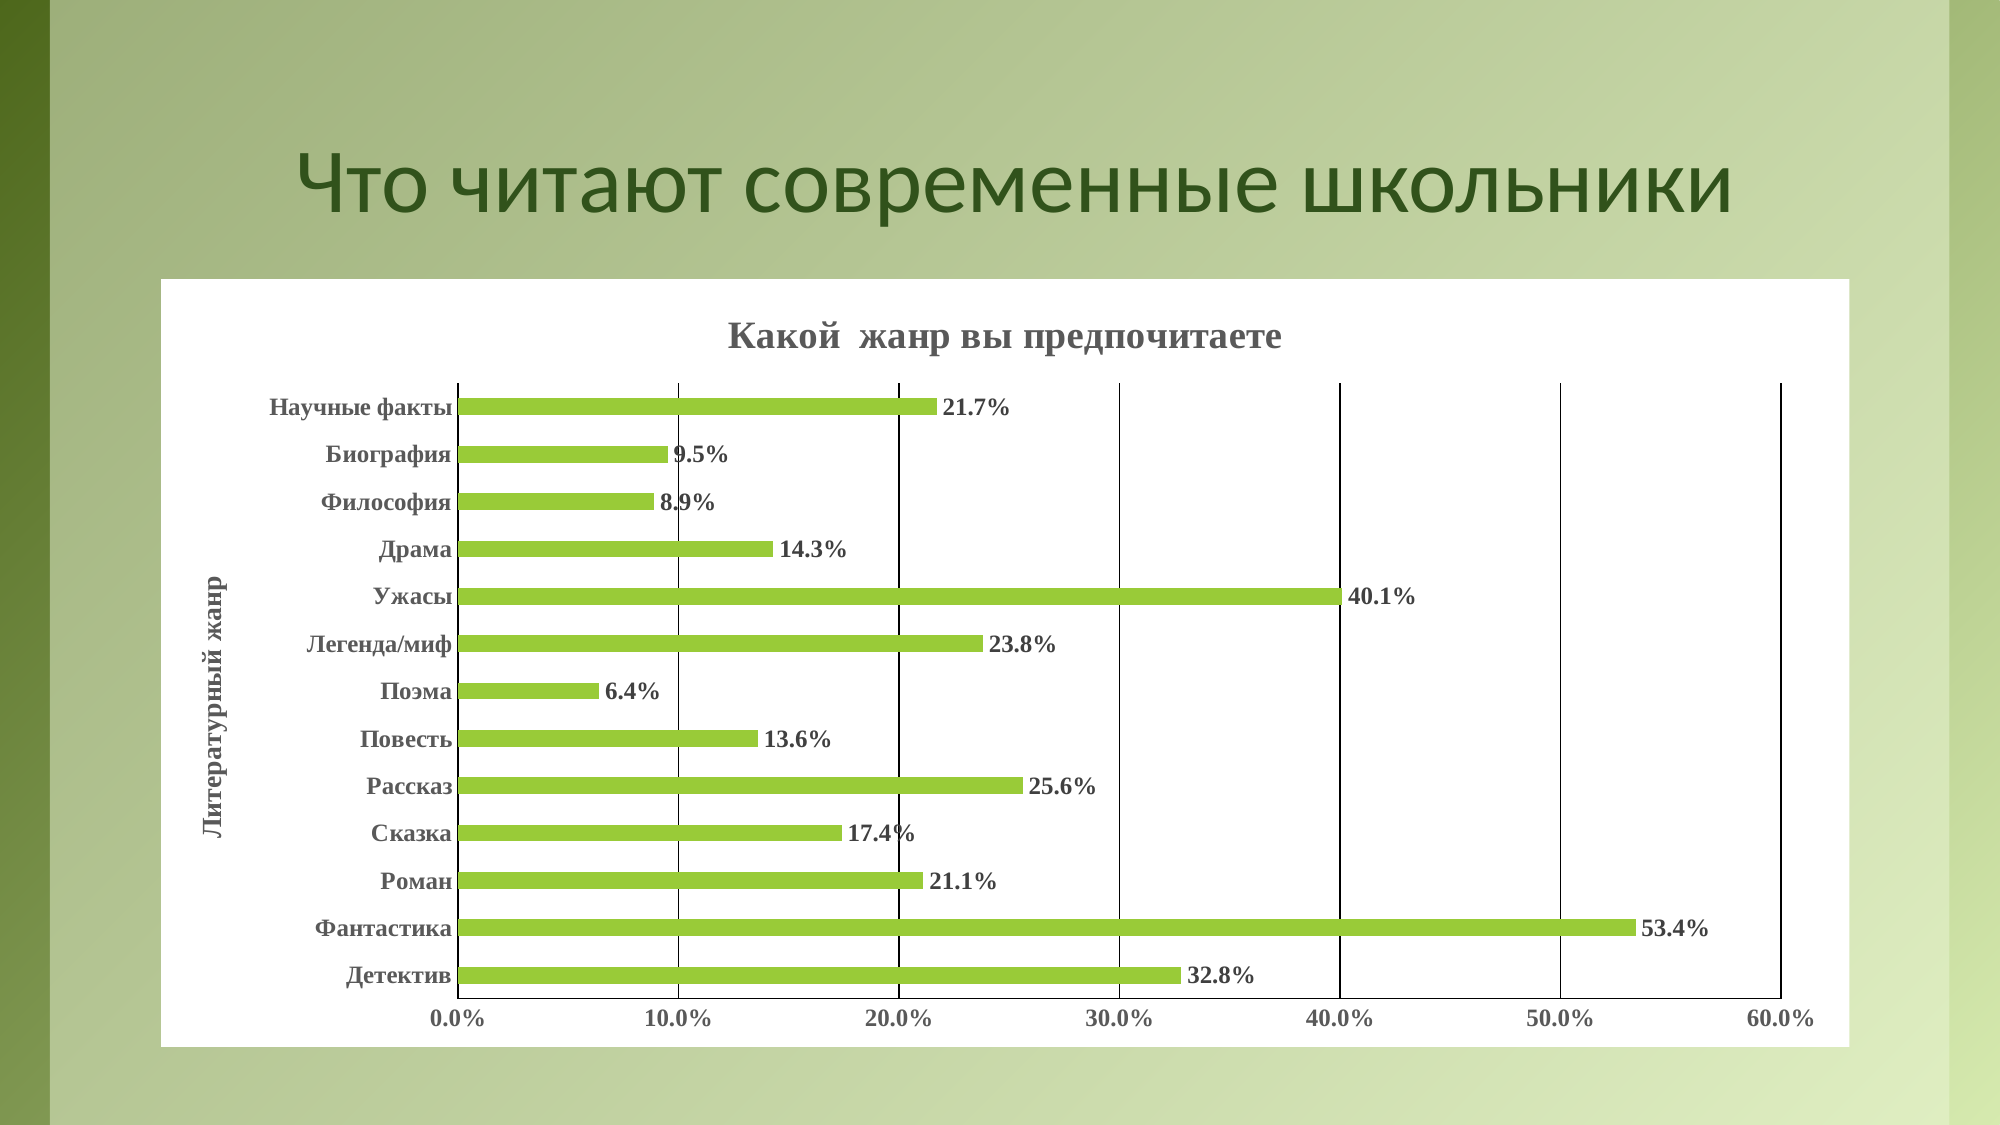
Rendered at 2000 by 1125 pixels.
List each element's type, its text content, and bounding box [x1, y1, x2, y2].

title Что читают современные школьники [183, 12, 1850, 242]
chart [161, 279, 1850, 1047]
